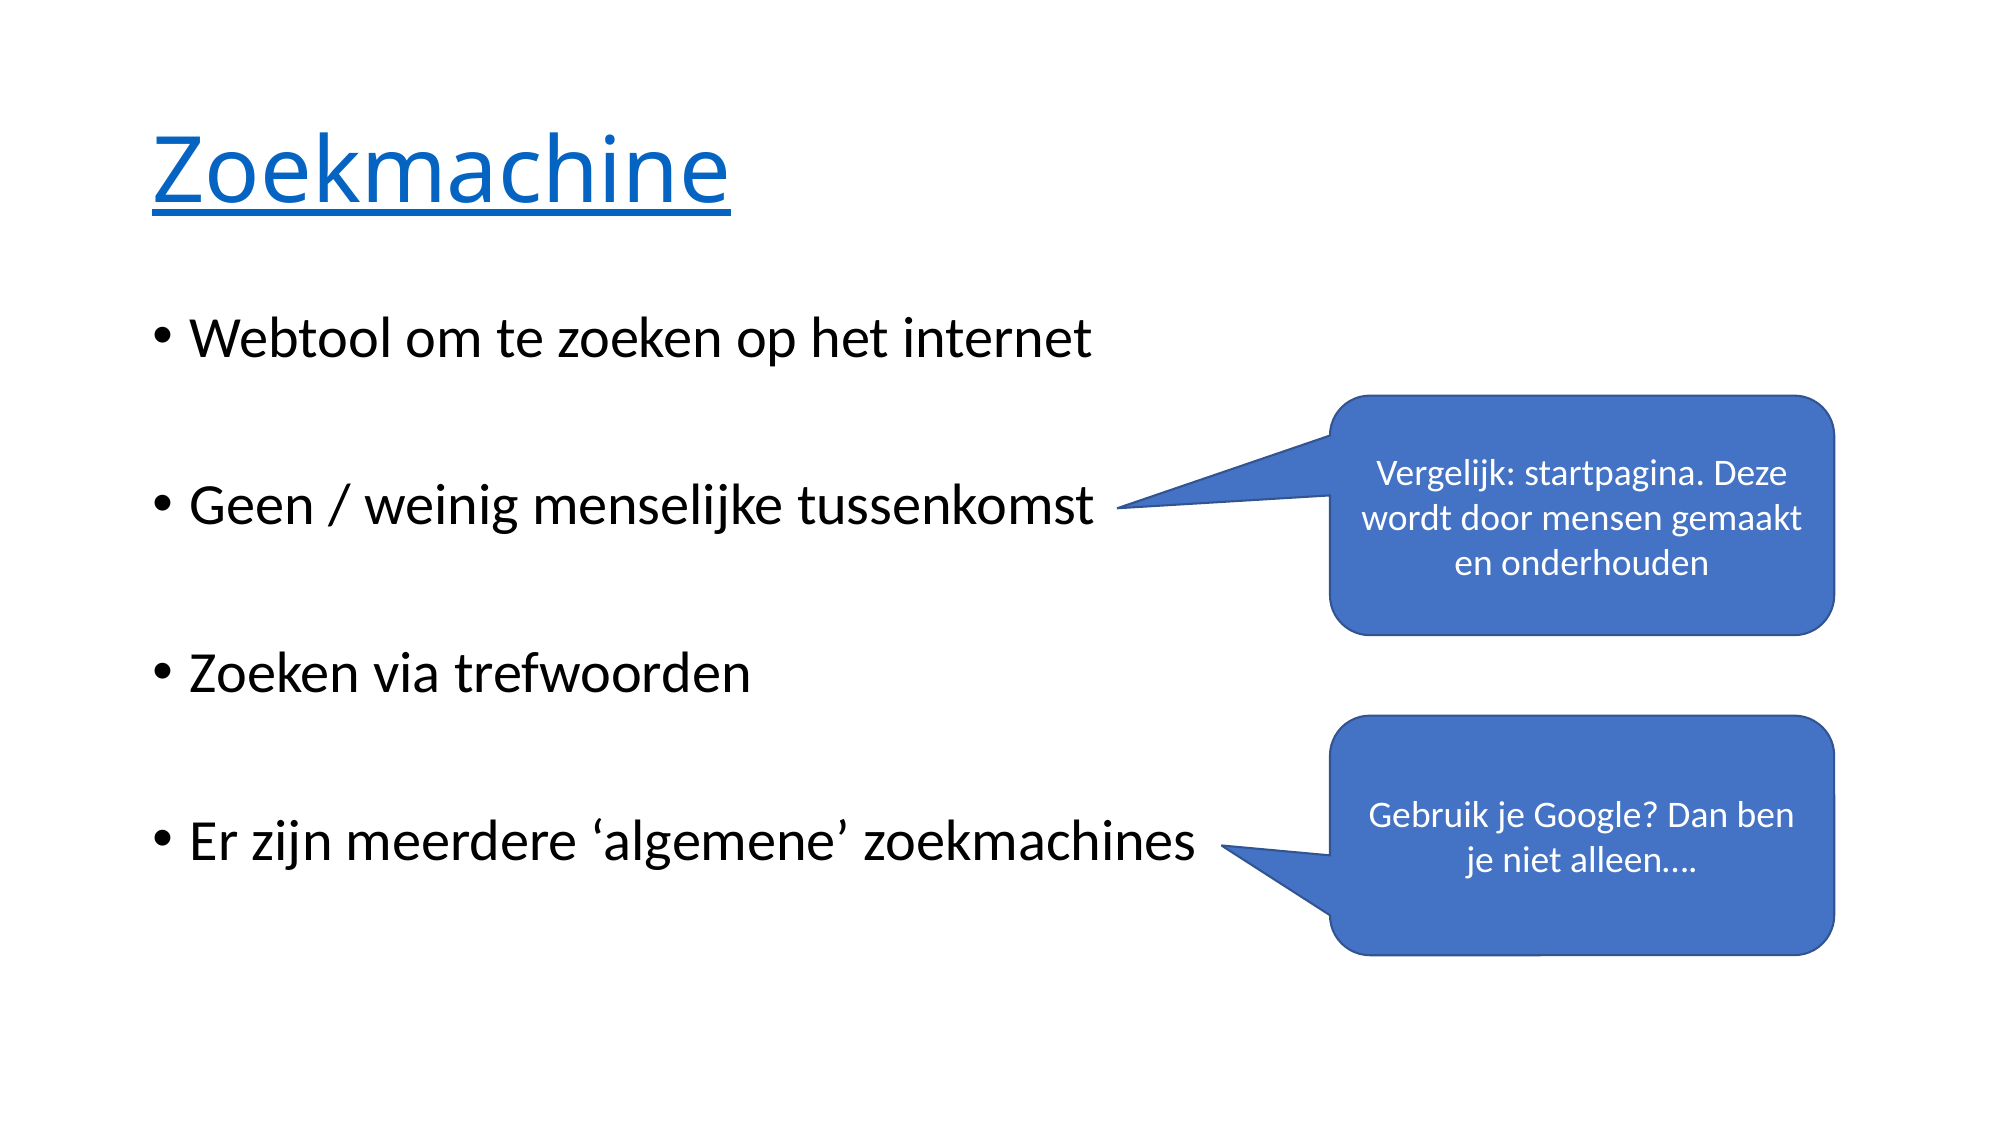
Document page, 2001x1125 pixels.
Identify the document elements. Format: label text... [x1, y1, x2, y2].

list Webtool om te zoeken op het internet Geen / weinig menselijke tussenkomst Zoeken via trefwoorden Er zijn meerdere ‘algemene’ zoekmachines [137, 299, 1863, 1014]
title Zoekmachine [137, 59, 1863, 278]
text_box Vergelijk: startpagina. Deze wordt door mensen gemaakt en onderhouden [1116, 394, 1836, 637]
text_box Gebruik je Google? Dan ben je niet alleen…. [1220, 714, 1836, 957]
